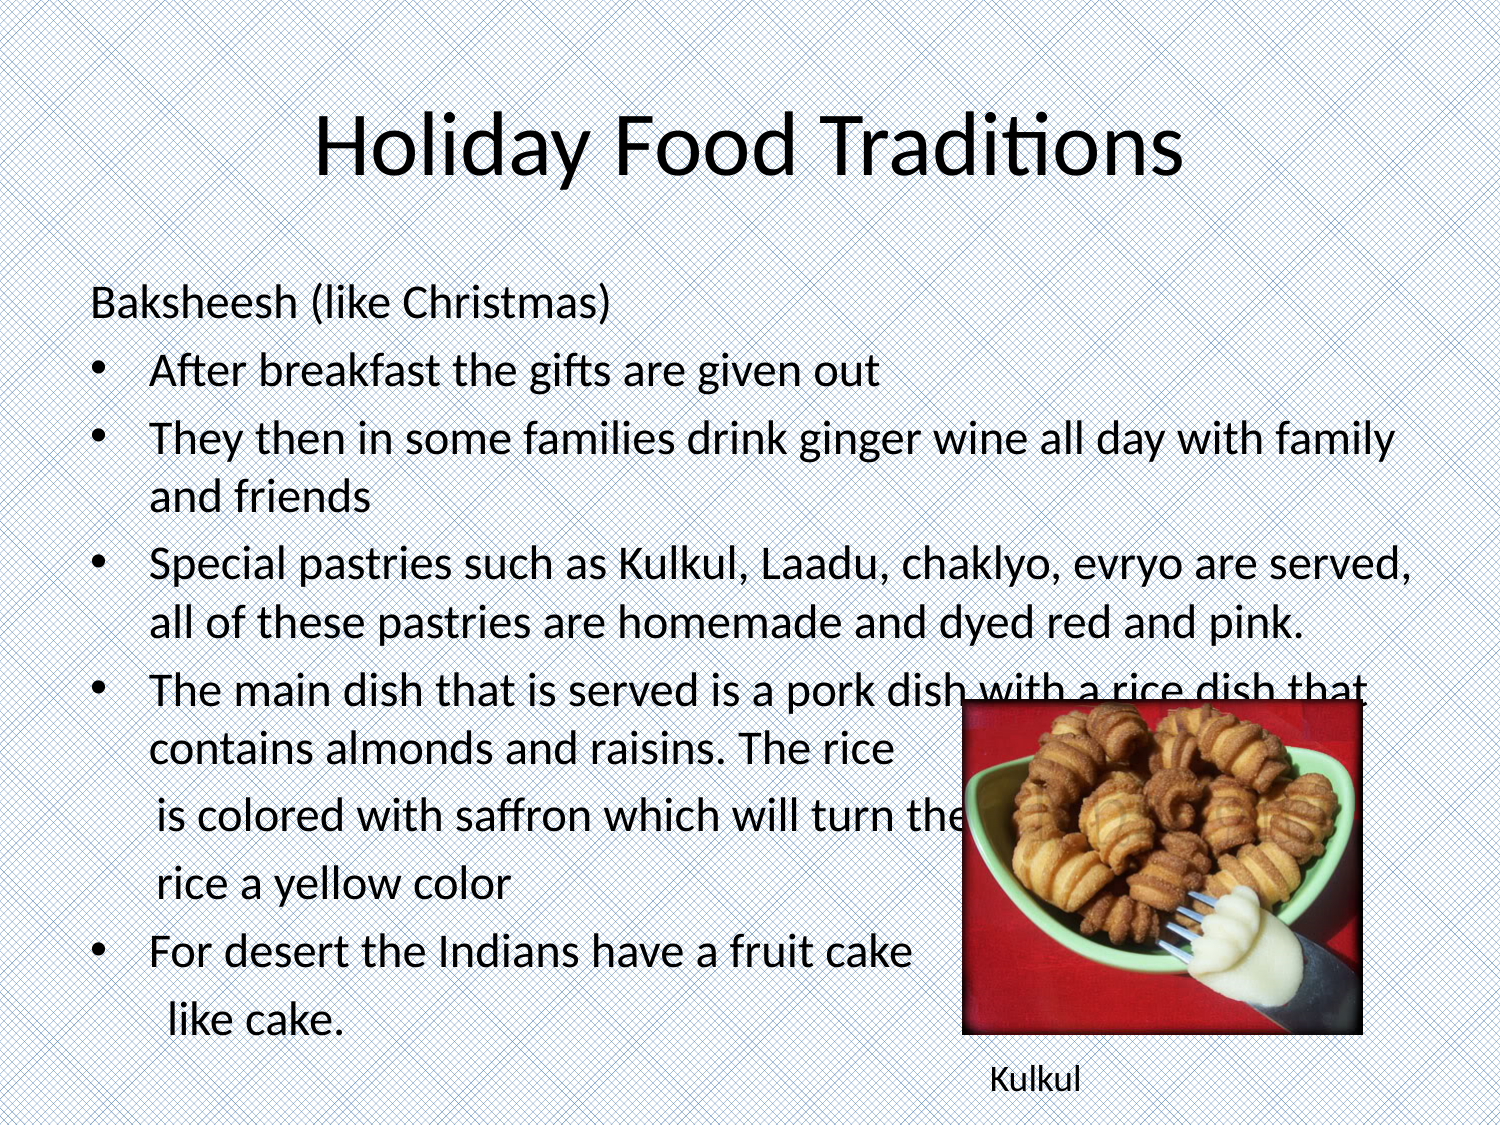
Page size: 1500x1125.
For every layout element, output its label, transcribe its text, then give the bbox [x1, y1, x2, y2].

text_box Kulkul [975, 1046, 1388, 1107]
list Baksheesh (like Christmas) After breakfast the gifts are given out They then in some families drink ginger wine all day with family and friends Special pastries such as Kulkul, Laadu, chaklyo, evryo are served, all of these pastries are homemade and dyed red and pink. The main dish that is served is a pork dish with a rice dish that contains almonds and raisins. The rice is colored with saffron which will turn the rice a yellow color For desert the Indians have a fruit cake like cake. [75, 262, 1450, 1063]
title Holiday Food Traditions [75, 45, 1425, 233]
picture [962, 699, 1363, 1035]
